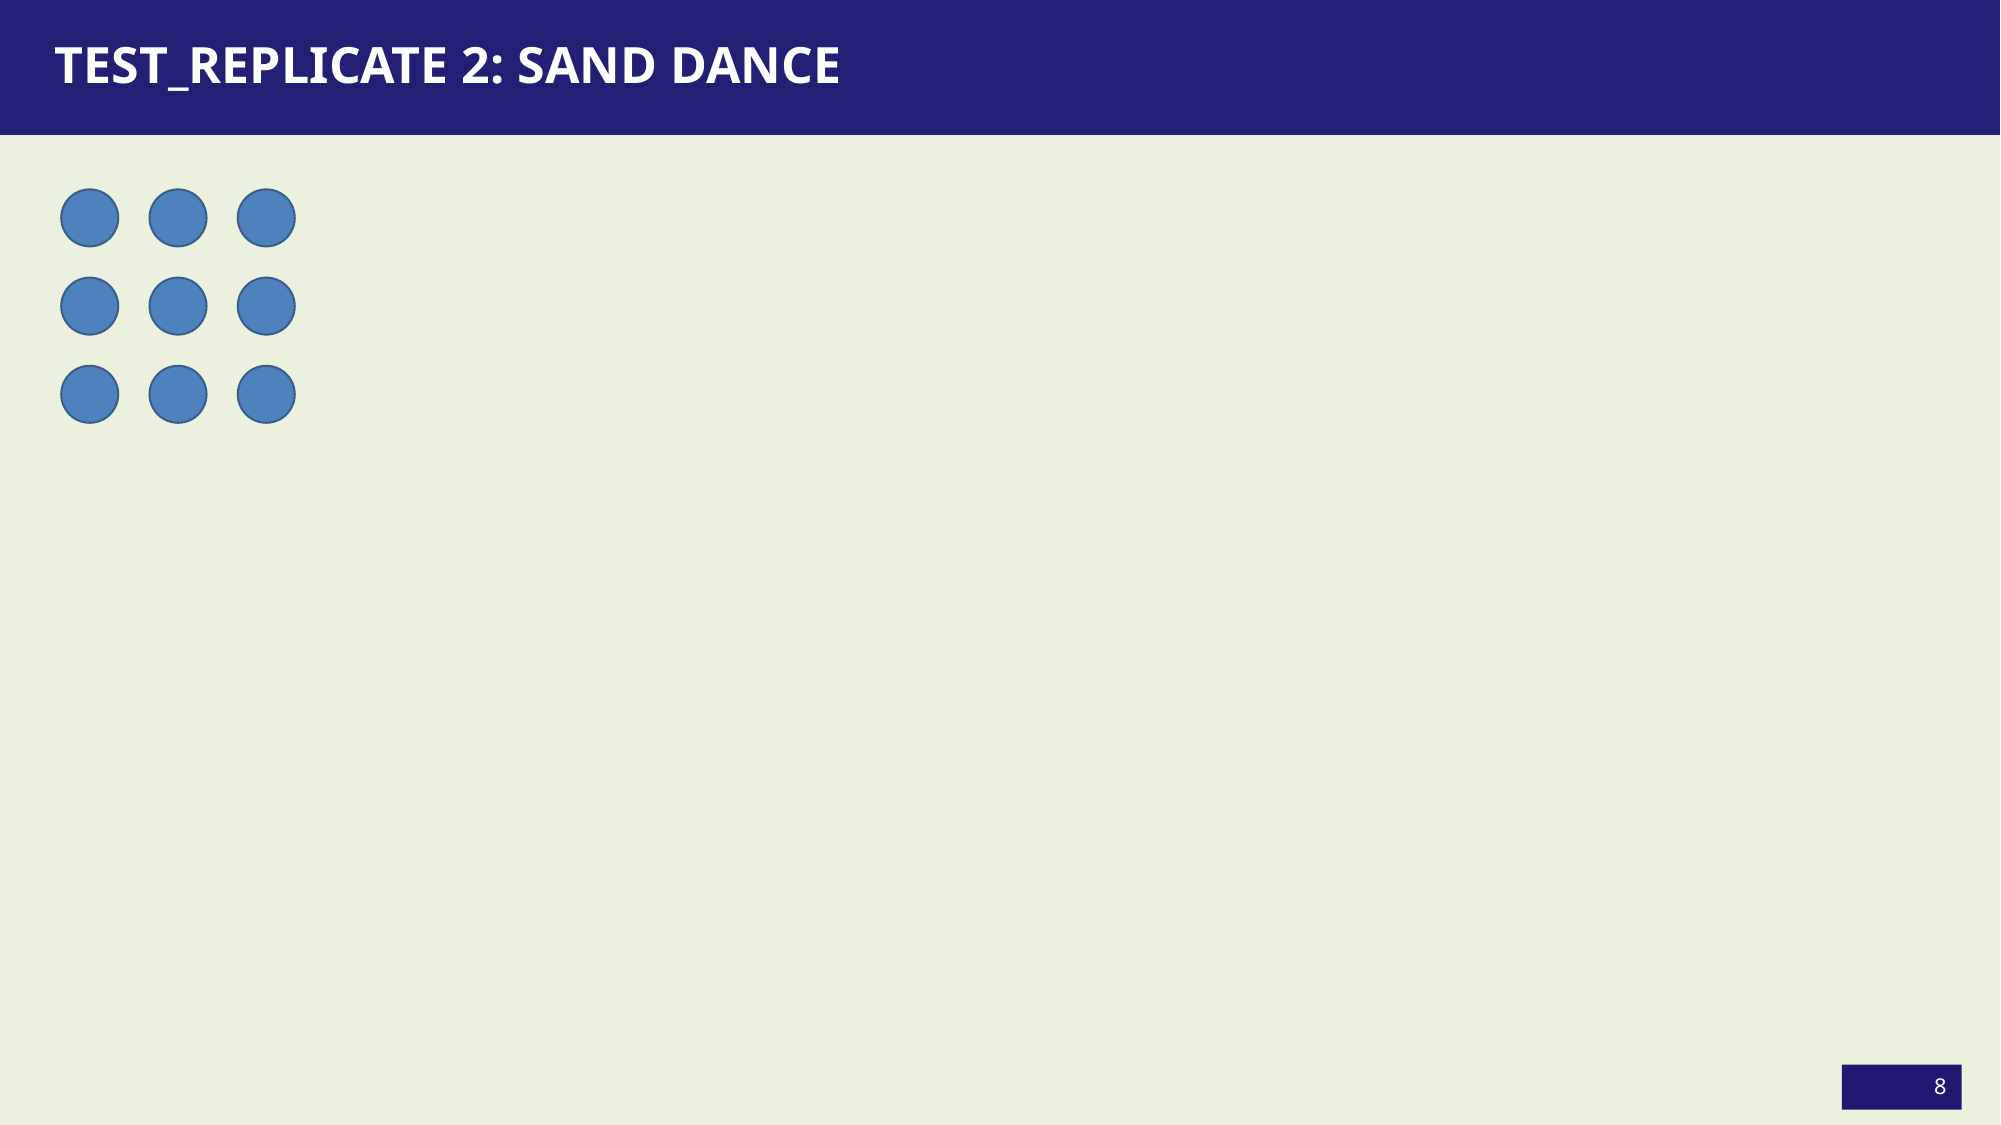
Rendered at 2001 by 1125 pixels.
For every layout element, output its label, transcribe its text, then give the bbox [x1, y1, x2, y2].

text_box [236, 188, 296, 248]
title test_replicate 2: sand dance [39, 15, 1960, 120]
text_box [60, 364, 120, 424]
text_box [148, 364, 208, 424]
text_box [60, 276, 120, 336]
text_box [236, 276, 296, 336]
text_box [60, 188, 120, 248]
text_box [236, 364, 296, 424]
text_box [148, 276, 208, 336]
text_box [148, 188, 208, 248]
